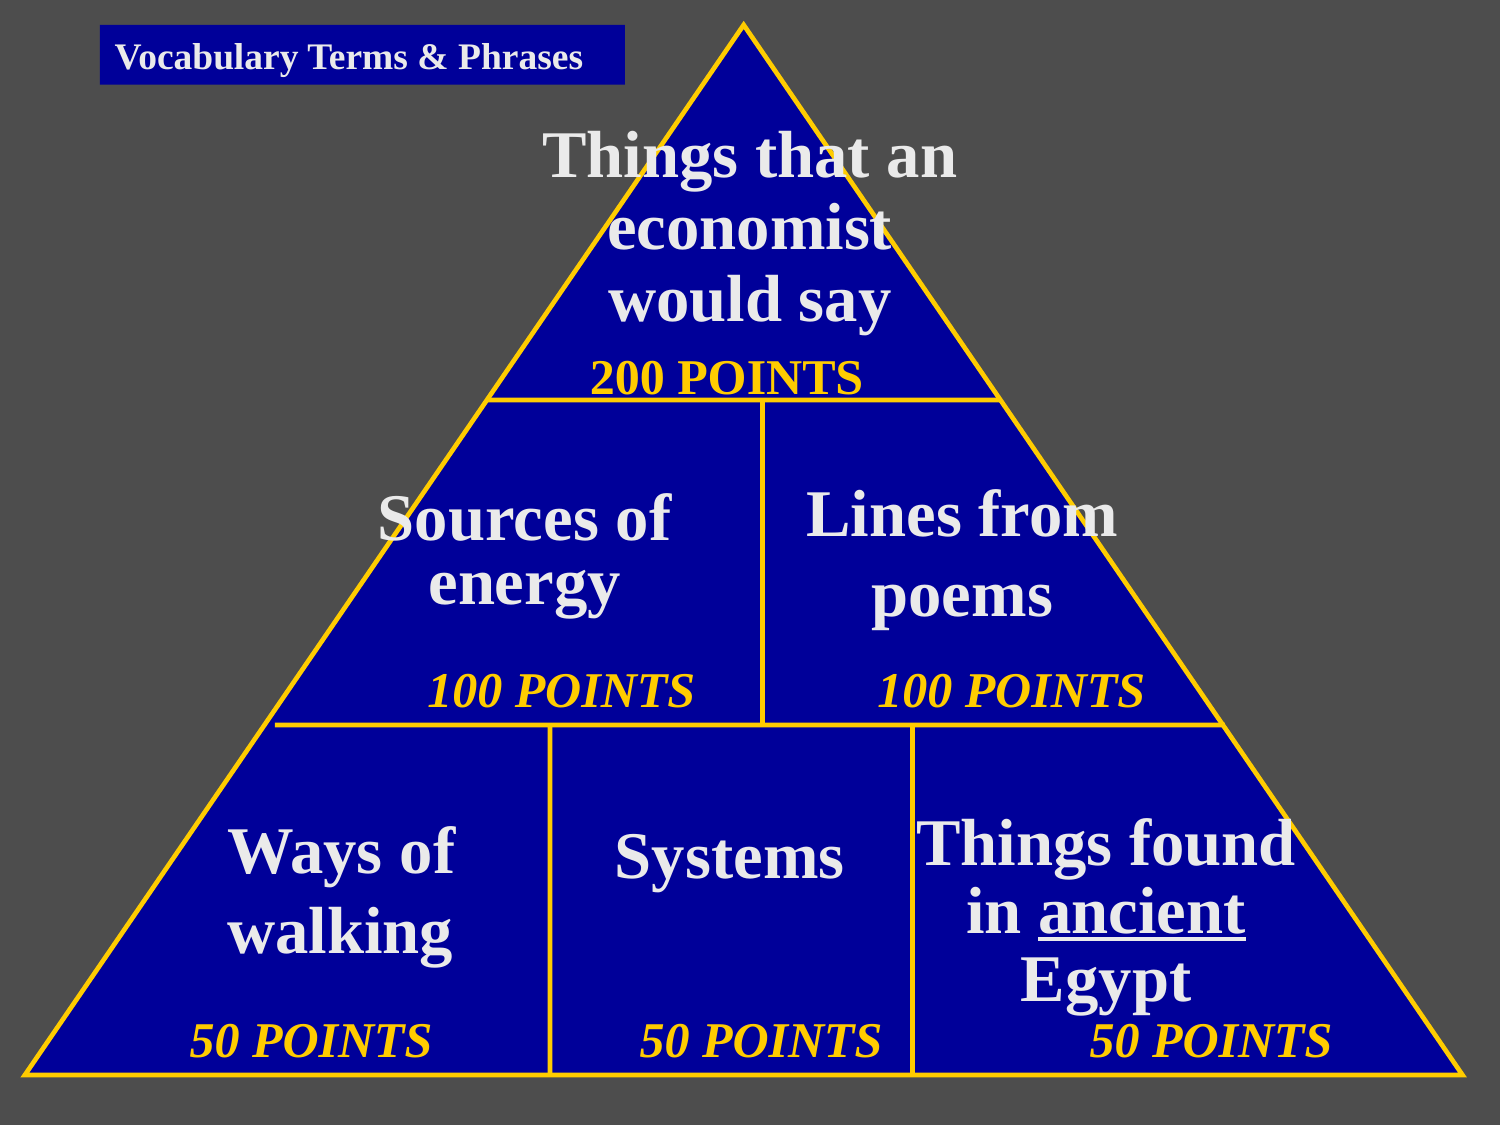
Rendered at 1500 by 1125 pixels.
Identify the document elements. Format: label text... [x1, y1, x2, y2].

text_box Things found in ancient Egypt [887, 803, 1325, 999]
text_box [24, 625, 912, 1075]
text_box Lines from poems [712, 462, 1213, 638]
text_box [763, 638, 1171, 649]
text_box [431, 343, 762, 481]
text_box 50 POINTS 50 POINTS 50 POINTS [174, 999, 1463, 1075]
text_box Things that an economist would say [500, 112, 1000, 343]
text_box 200 POINTS [574, 337, 938, 413]
text_box Ways of walking [212, 799, 500, 975]
text_box Sources of energy [299, 481, 750, 625]
text_box [913, 725, 1277, 803]
text_box Vocabulary Terms & Phrases [99, 24, 625, 85]
text_box Systems [600, 804, 887, 900]
text_box 100 POINTS 100 POINTS [412, 649, 1250, 725]
text_box [763, 343, 1043, 462]
text_box [684, 24, 804, 112]
text_box [1325, 874, 1411, 999]
